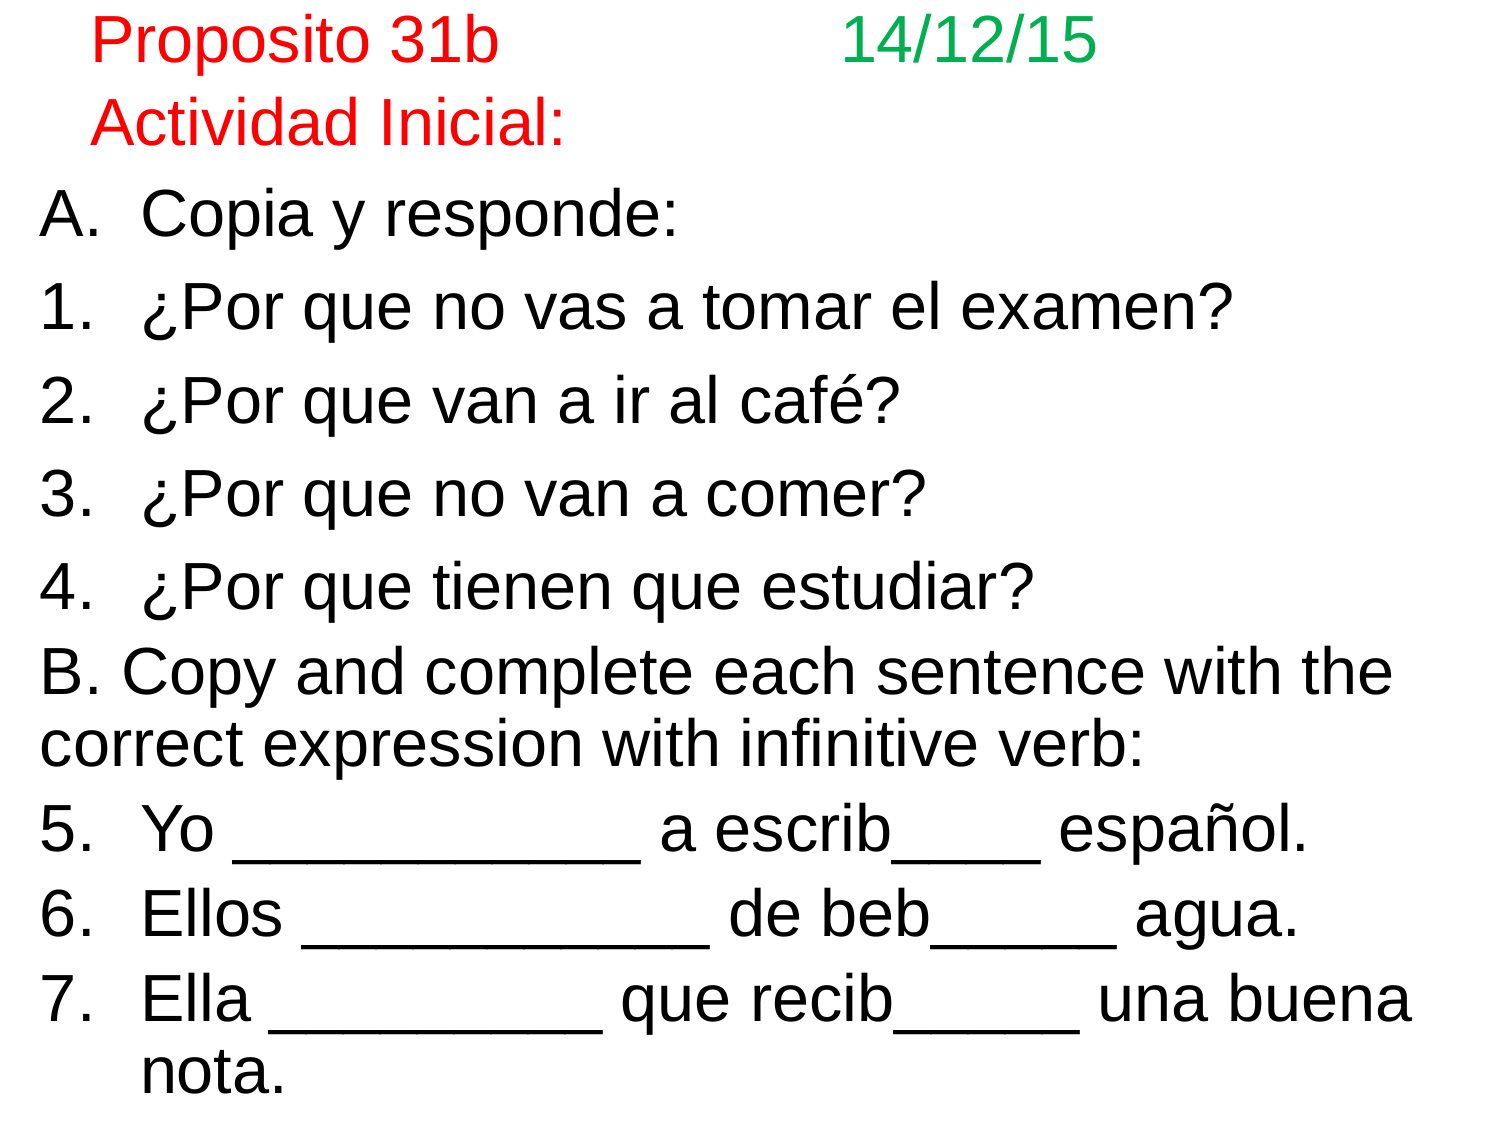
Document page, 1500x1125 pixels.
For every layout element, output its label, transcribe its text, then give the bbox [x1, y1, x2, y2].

title Proposito 31b 14/12/15 Actividad Inicial: [75, 0, 1425, 162]
list Copia y responde: ¿Por que no vas a tomar el examen? ¿Por que van a ir al café? ¿Por que no van a comer? ¿Por que tienen que estudiar? B. Copy and complete each sentence with the correct expression with infinitive verb: Yo ___________ a escrib____ español. Ellos ___________ de beb_____ agua. Ella _________ que recib_____ una buena nota. [24, 162, 1450, 1038]
